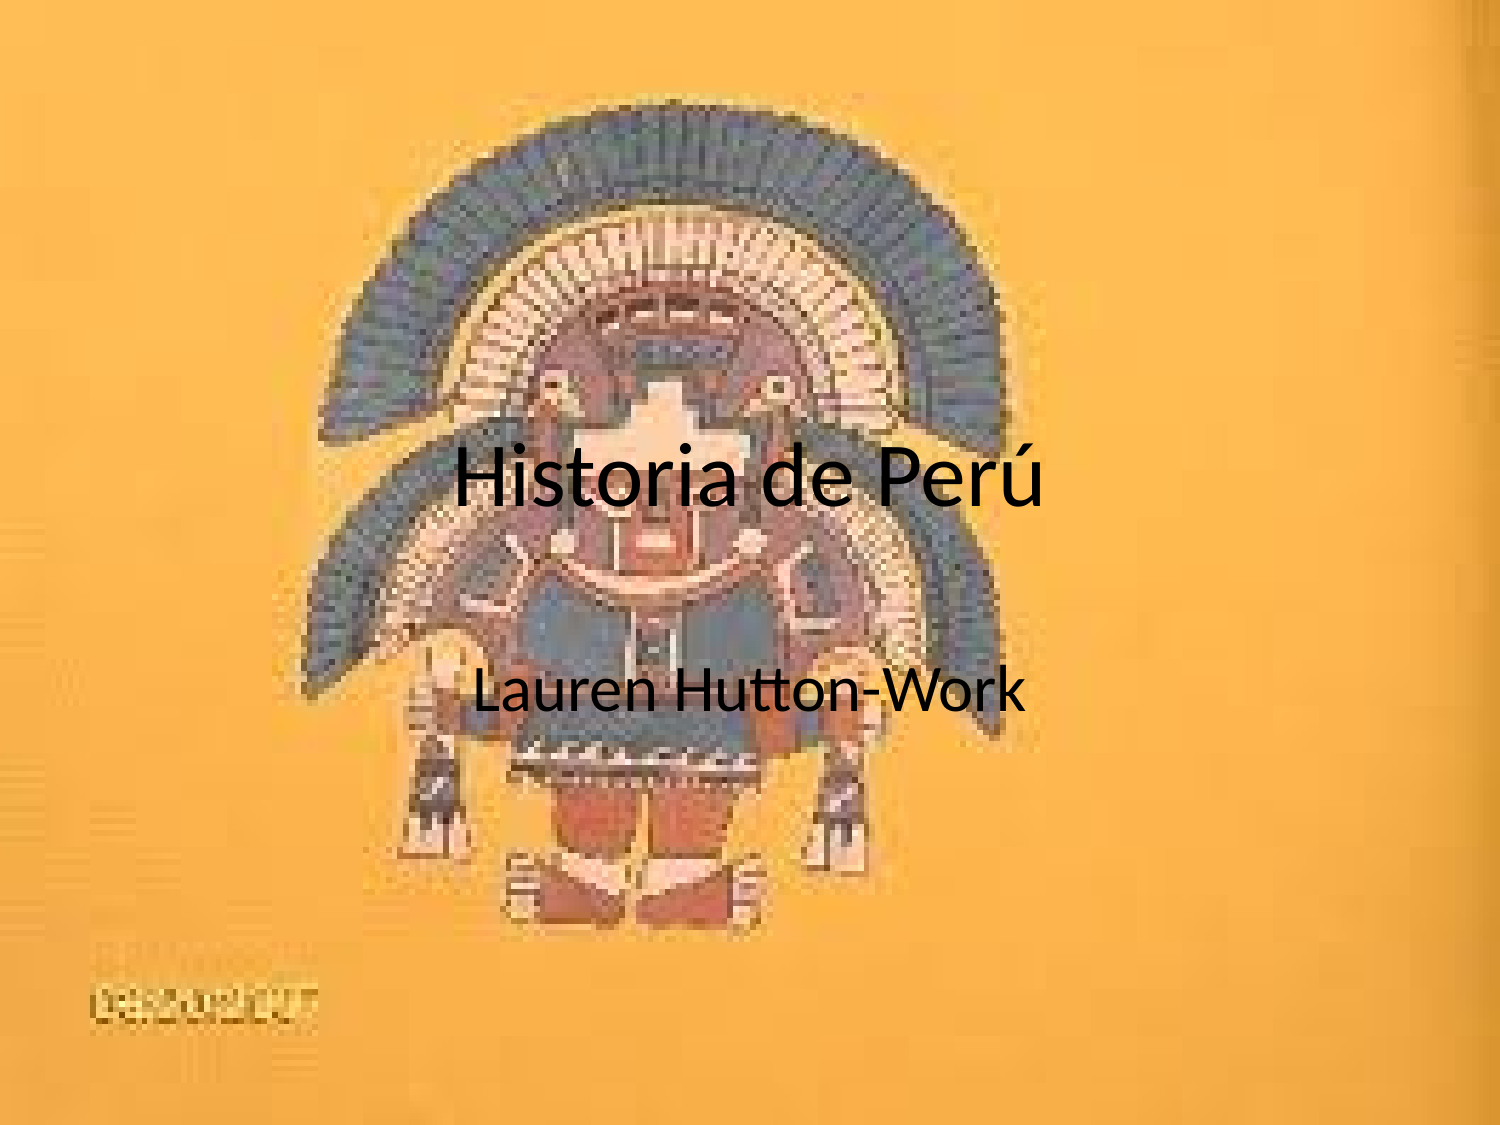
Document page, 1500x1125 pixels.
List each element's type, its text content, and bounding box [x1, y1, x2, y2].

title Historia de Perú [112, 349, 1388, 591]
picture [0, 0, 1500, 1125]
subtitle Lauren Hutton-Work [225, 637, 1275, 925]
